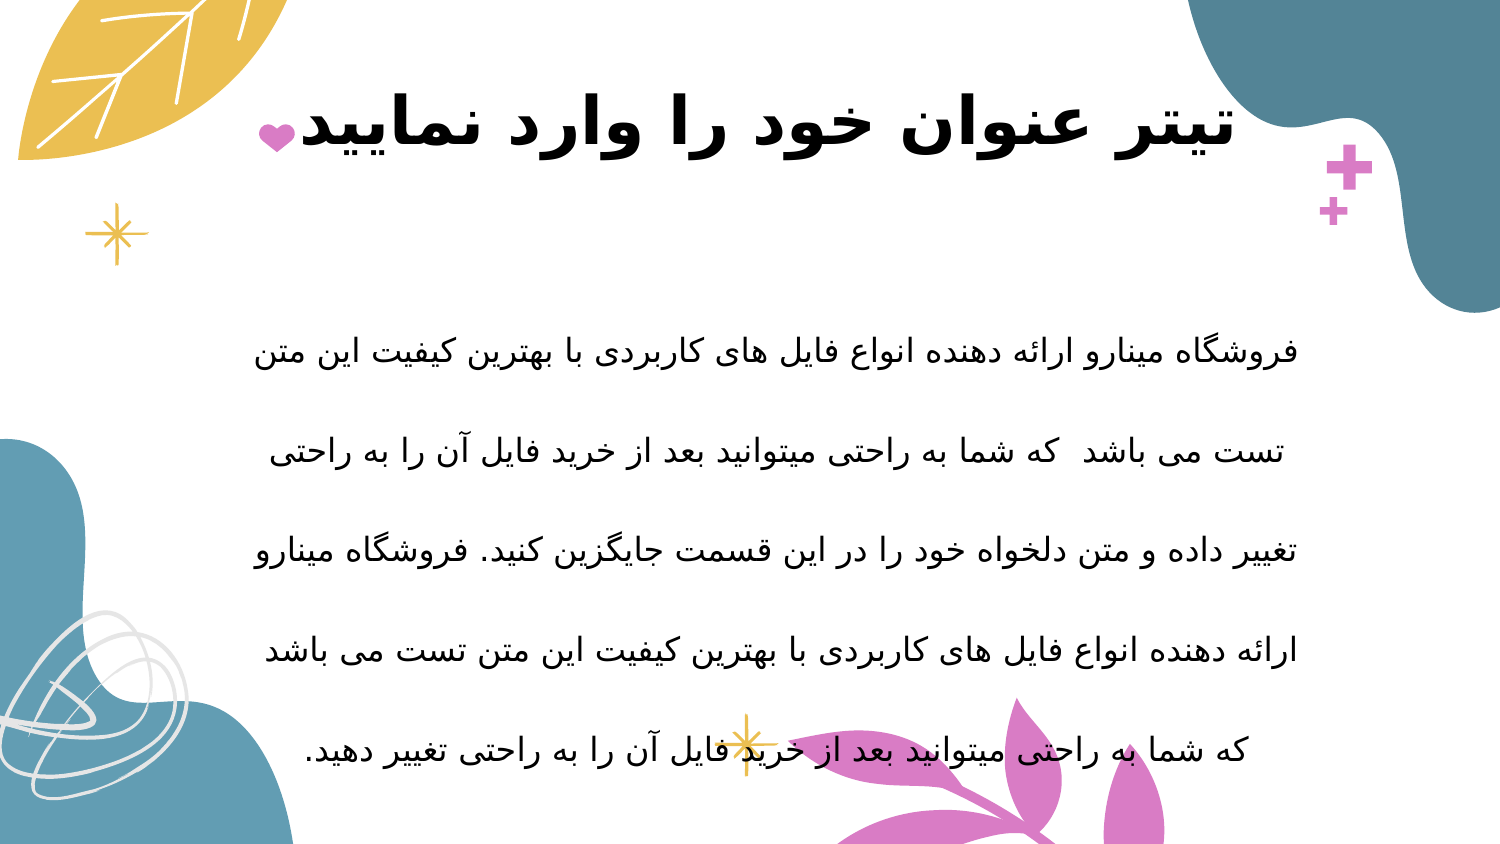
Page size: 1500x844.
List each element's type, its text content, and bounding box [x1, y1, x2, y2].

text_box [0, 610, 189, 801]
text_box تیتر عنوان خود را وارد نمایید [332, 70, 1455, 166]
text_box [1319, 144, 1373, 226]
text_box فروشگاه مینارو ارائه دهنده انواع فایل های کاربردی با بهترین کیفیت این متن تست می باشد که شما به راحتی میتوانید بعد از خرید فایل آن را به راحتی تغییر داده و متن دلخواه خود را در این قسمت جایگزین کنید. فروشگاه مینارو ارائه دهنده انواع فایل های کاربردی با بهترین کیفیت این متن تست می باشد که شما به راحتی میتوانید بعد از خرید فایل آن را به راحتی تغییر دهید. [234, 261, 1320, 776]
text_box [4, 0, 329, 204]
